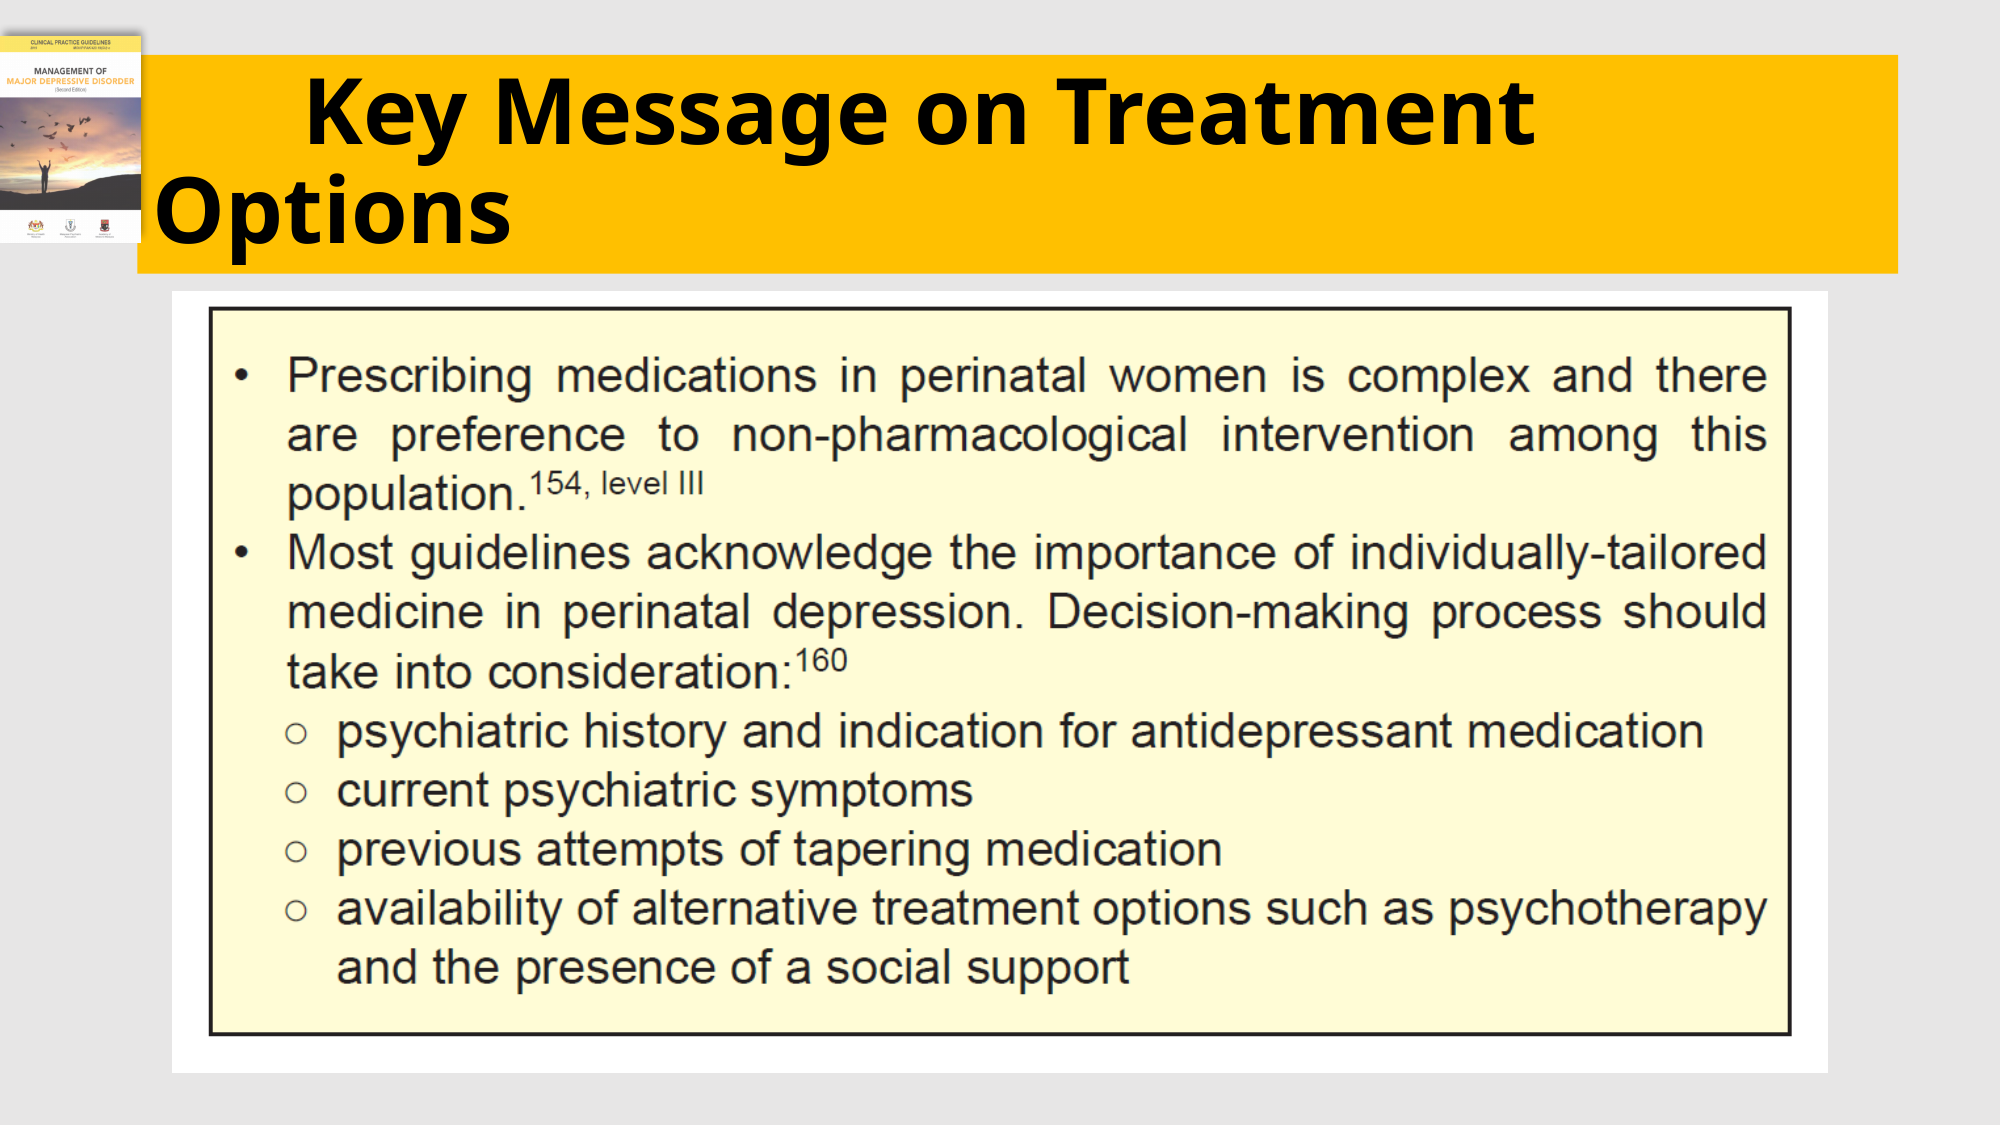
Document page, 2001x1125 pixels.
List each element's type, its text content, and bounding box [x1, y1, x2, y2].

picture [172, 291, 1828, 1073]
picture [0, 36, 141, 243]
title Key Message on Treatment Options [137, 54, 1899, 274]
